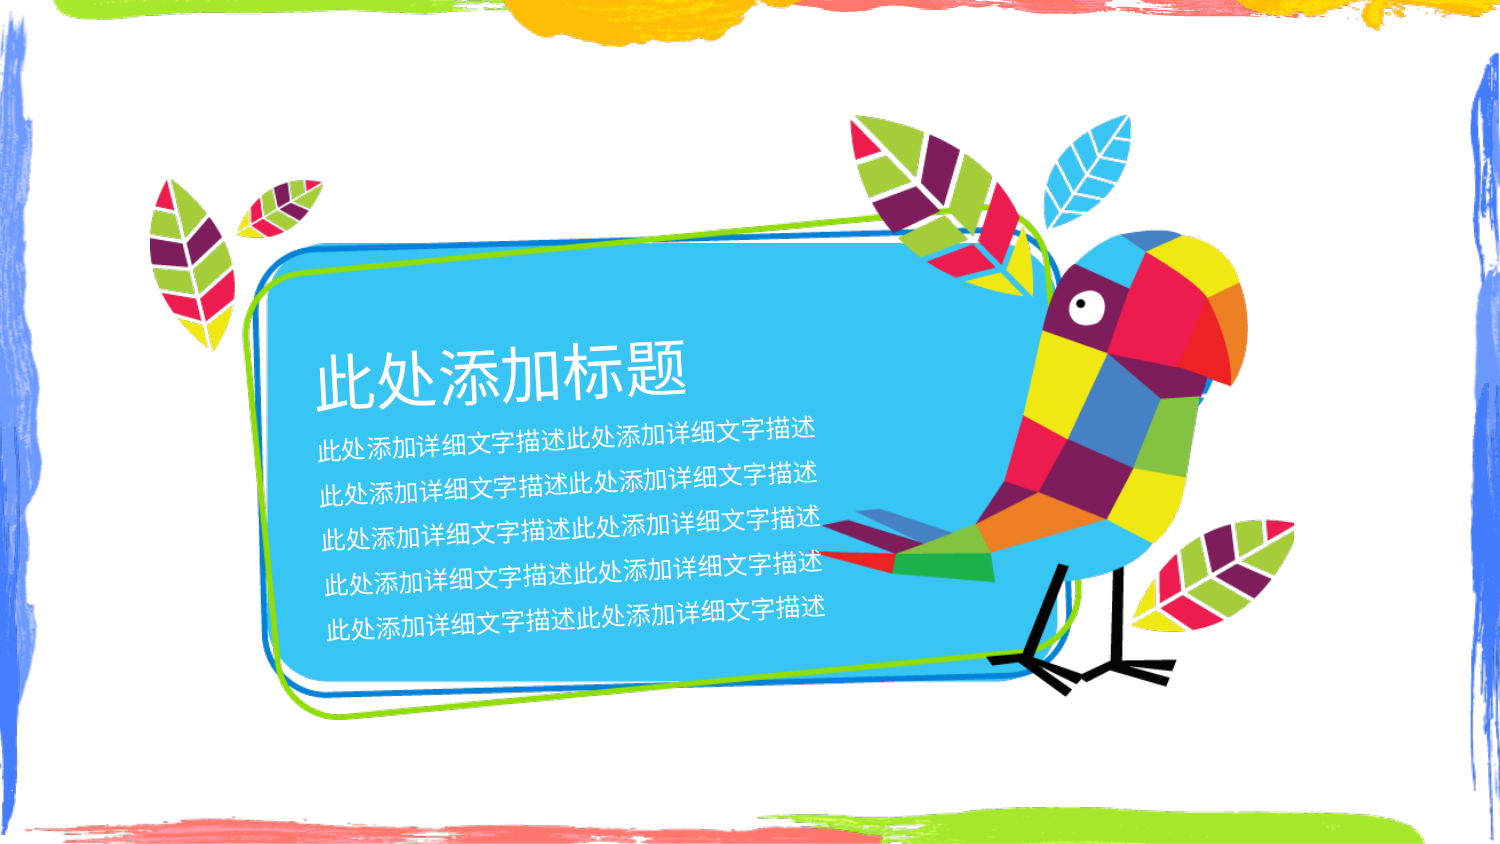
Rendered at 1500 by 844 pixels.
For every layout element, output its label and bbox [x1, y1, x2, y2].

picture [149, 114, 1294, 720]
picture [45, 0, 1500, 47]
picture [0, 4, 43, 835]
picture [1471, 383, 1500, 840]
picture [1471, 53, 1498, 83]
picture [25, 817, 910, 843]
picture [757, 807, 1436, 843]
picture [1471, 84, 1500, 382]
